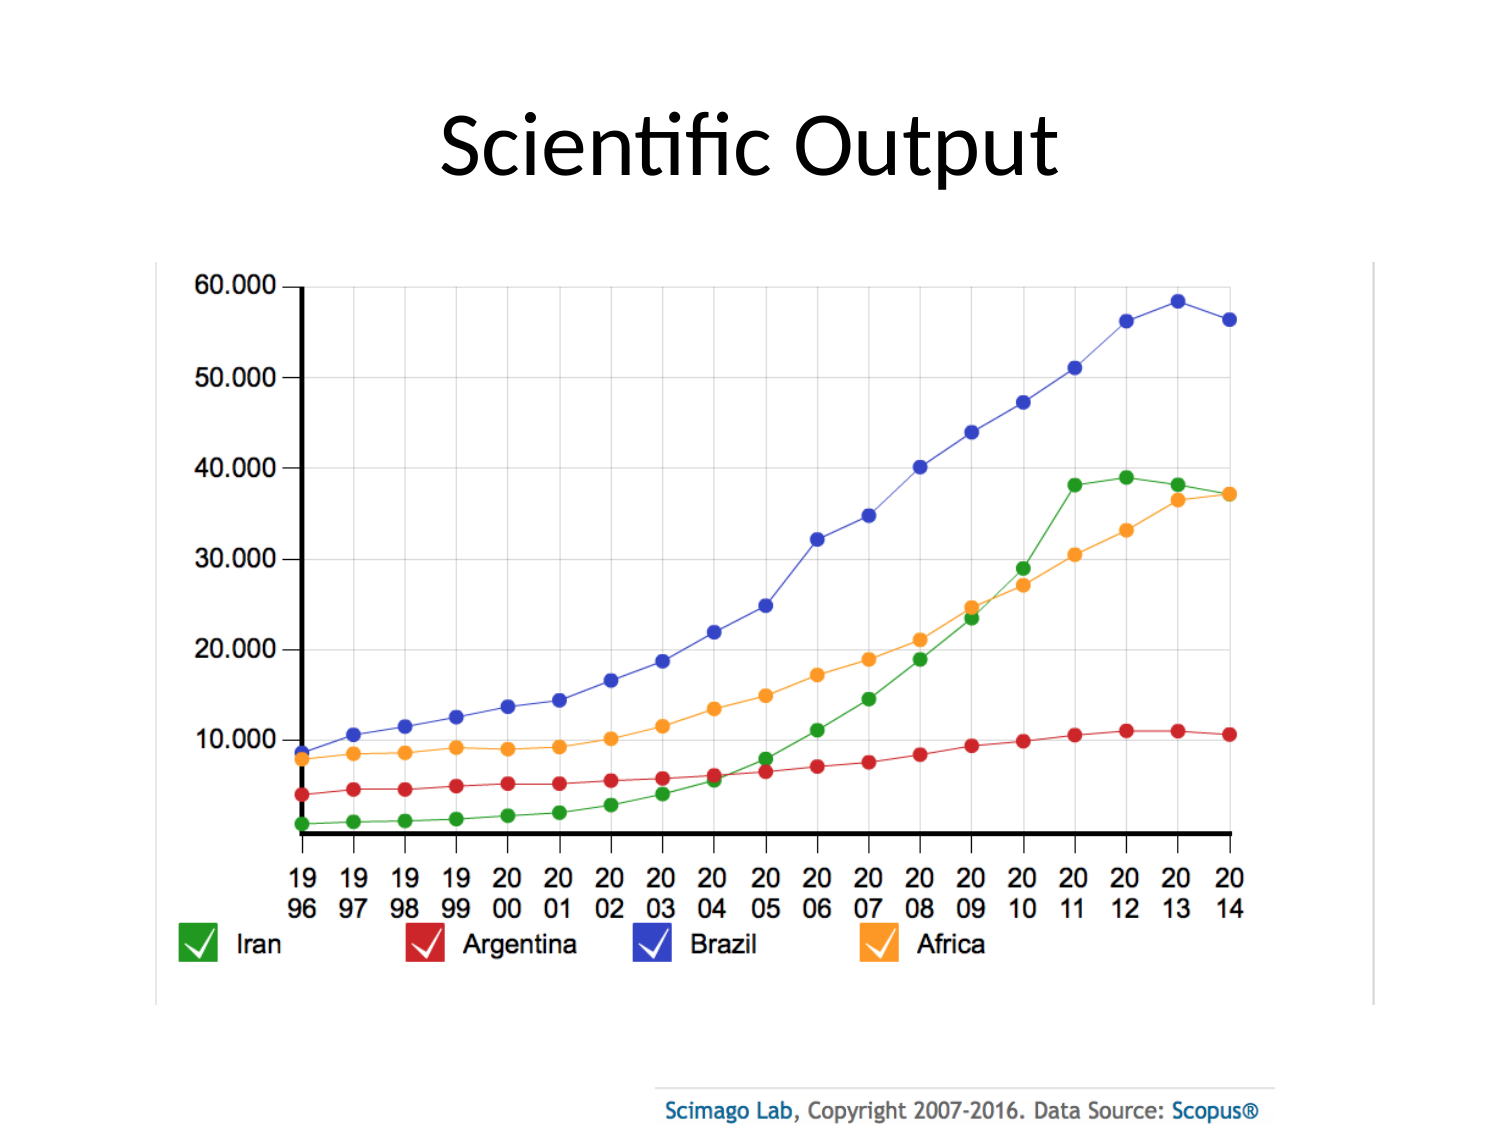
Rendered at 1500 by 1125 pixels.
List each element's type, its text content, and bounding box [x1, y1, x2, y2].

title Scientific Output [75, 45, 1425, 233]
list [74, 262, 1426, 1006]
picture [655, 1085, 1275, 1125]
